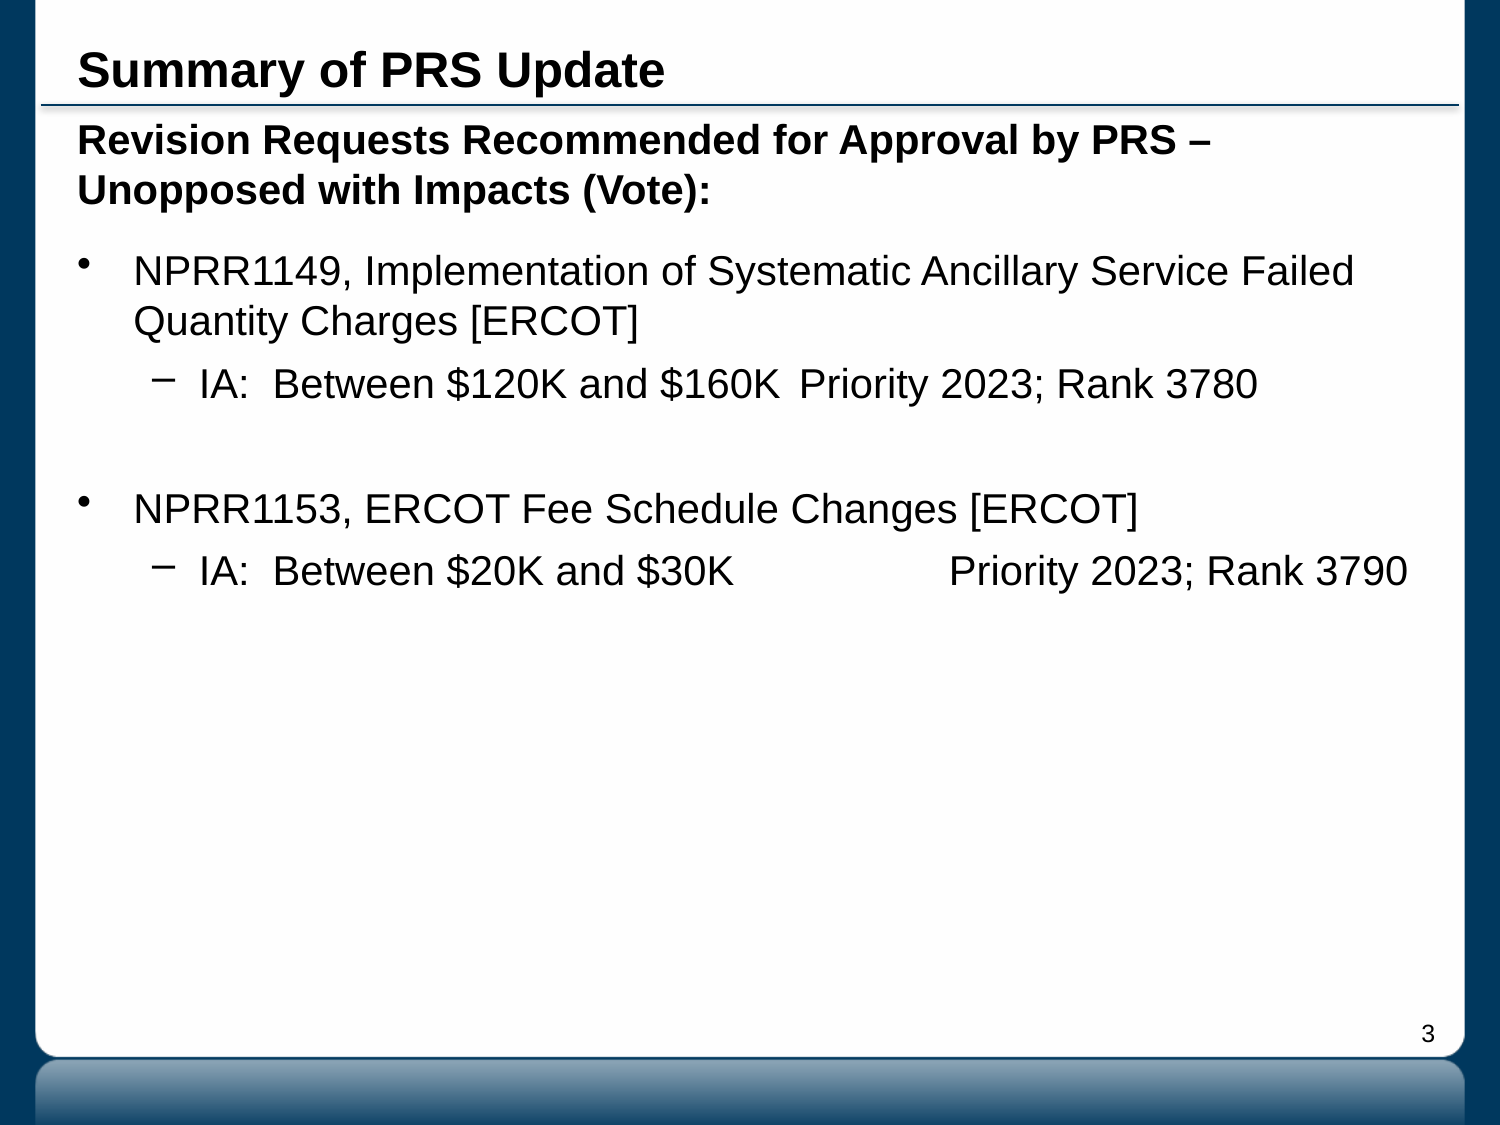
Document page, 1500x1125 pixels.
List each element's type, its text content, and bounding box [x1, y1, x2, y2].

title Summary of PRS Update [62, 29, 1450, 106]
picture [35, 0, 1465, 1125]
text_box Revision Requests Recommended for Approval by PRS – Unopposed with Impacts (Vote): NPRR1149, Implementation of Systematic Ancillary Service Failed Quantity Charges [ERCOT] IA: Between $120K and $160K Priority 2023; Rank 3780 NPRR1153, ERCOT Fee Schedule Changes [ERCOT] IA: Between $20K and $30K Priority 2023; Rank 3790 [62, 106, 1450, 1049]
